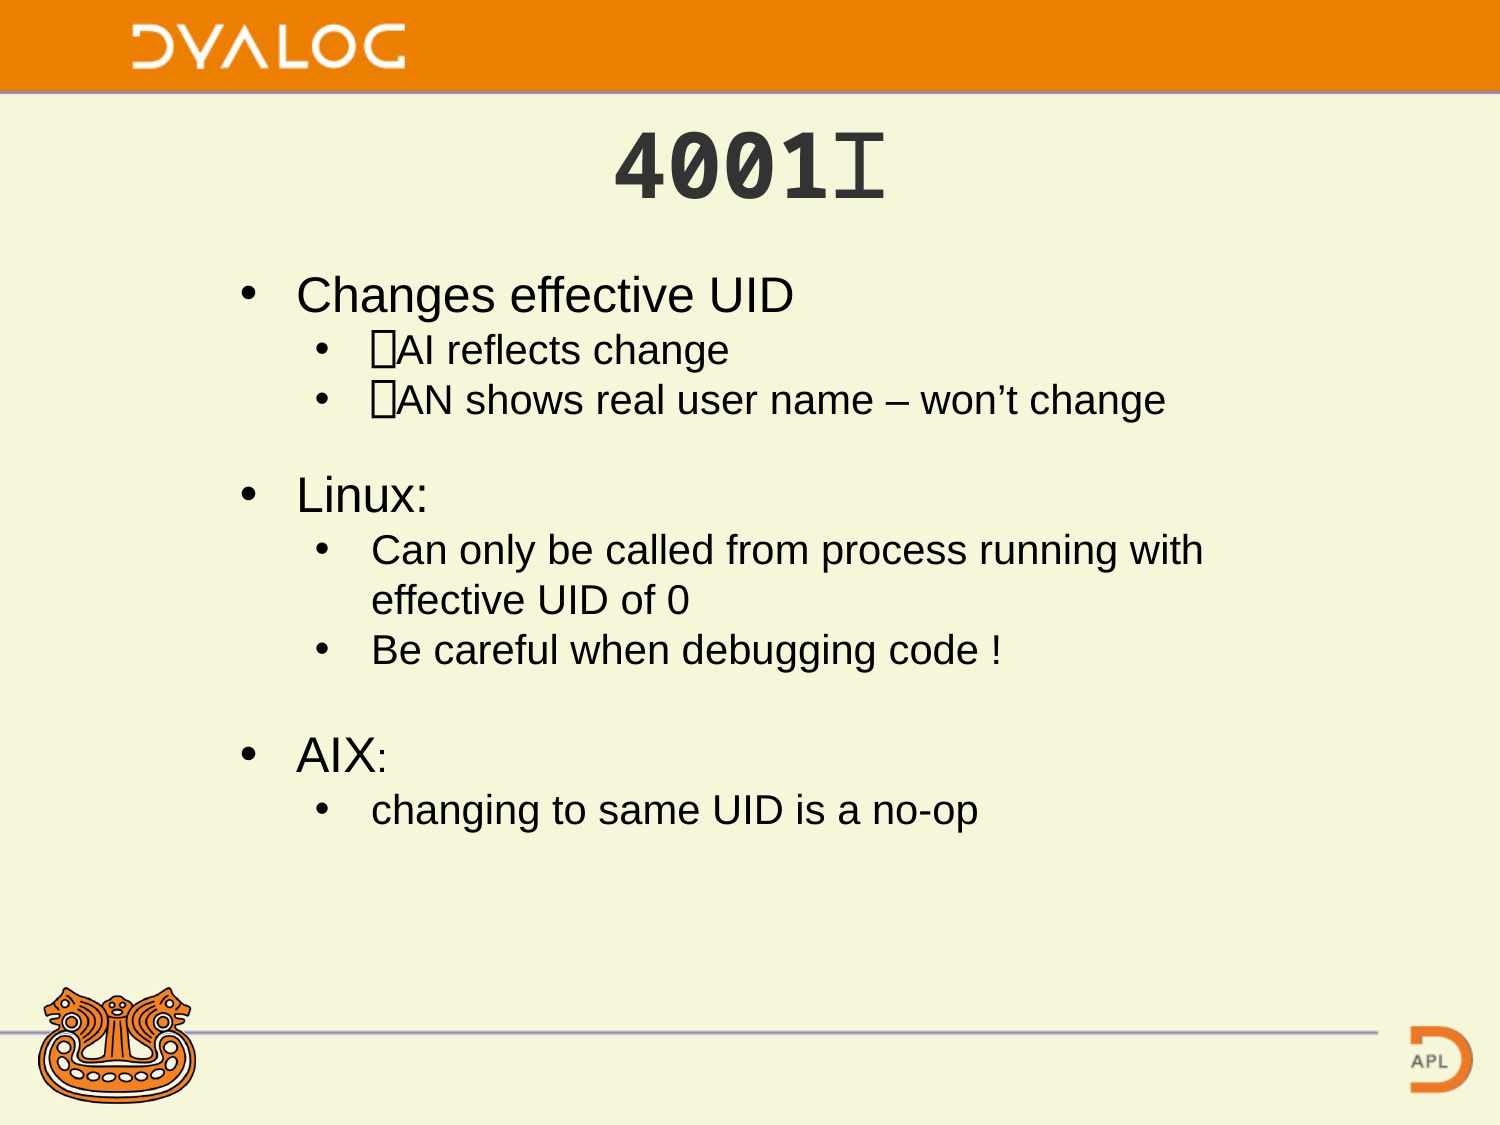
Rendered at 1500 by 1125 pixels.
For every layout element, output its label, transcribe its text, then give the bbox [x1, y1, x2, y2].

subtitle Changes effective UID ⎕AI reflects change ⎕AN shows real user name – won’t change Linux: Can only be called from process running with effective UID of 0 Be careful when debugging code ! AIX: changing to same UID is a no-op [225, 288, 1275, 925]
title 4001⌶ [112, 99, 1388, 288]
picture [0, 0, 1500, 1125]
